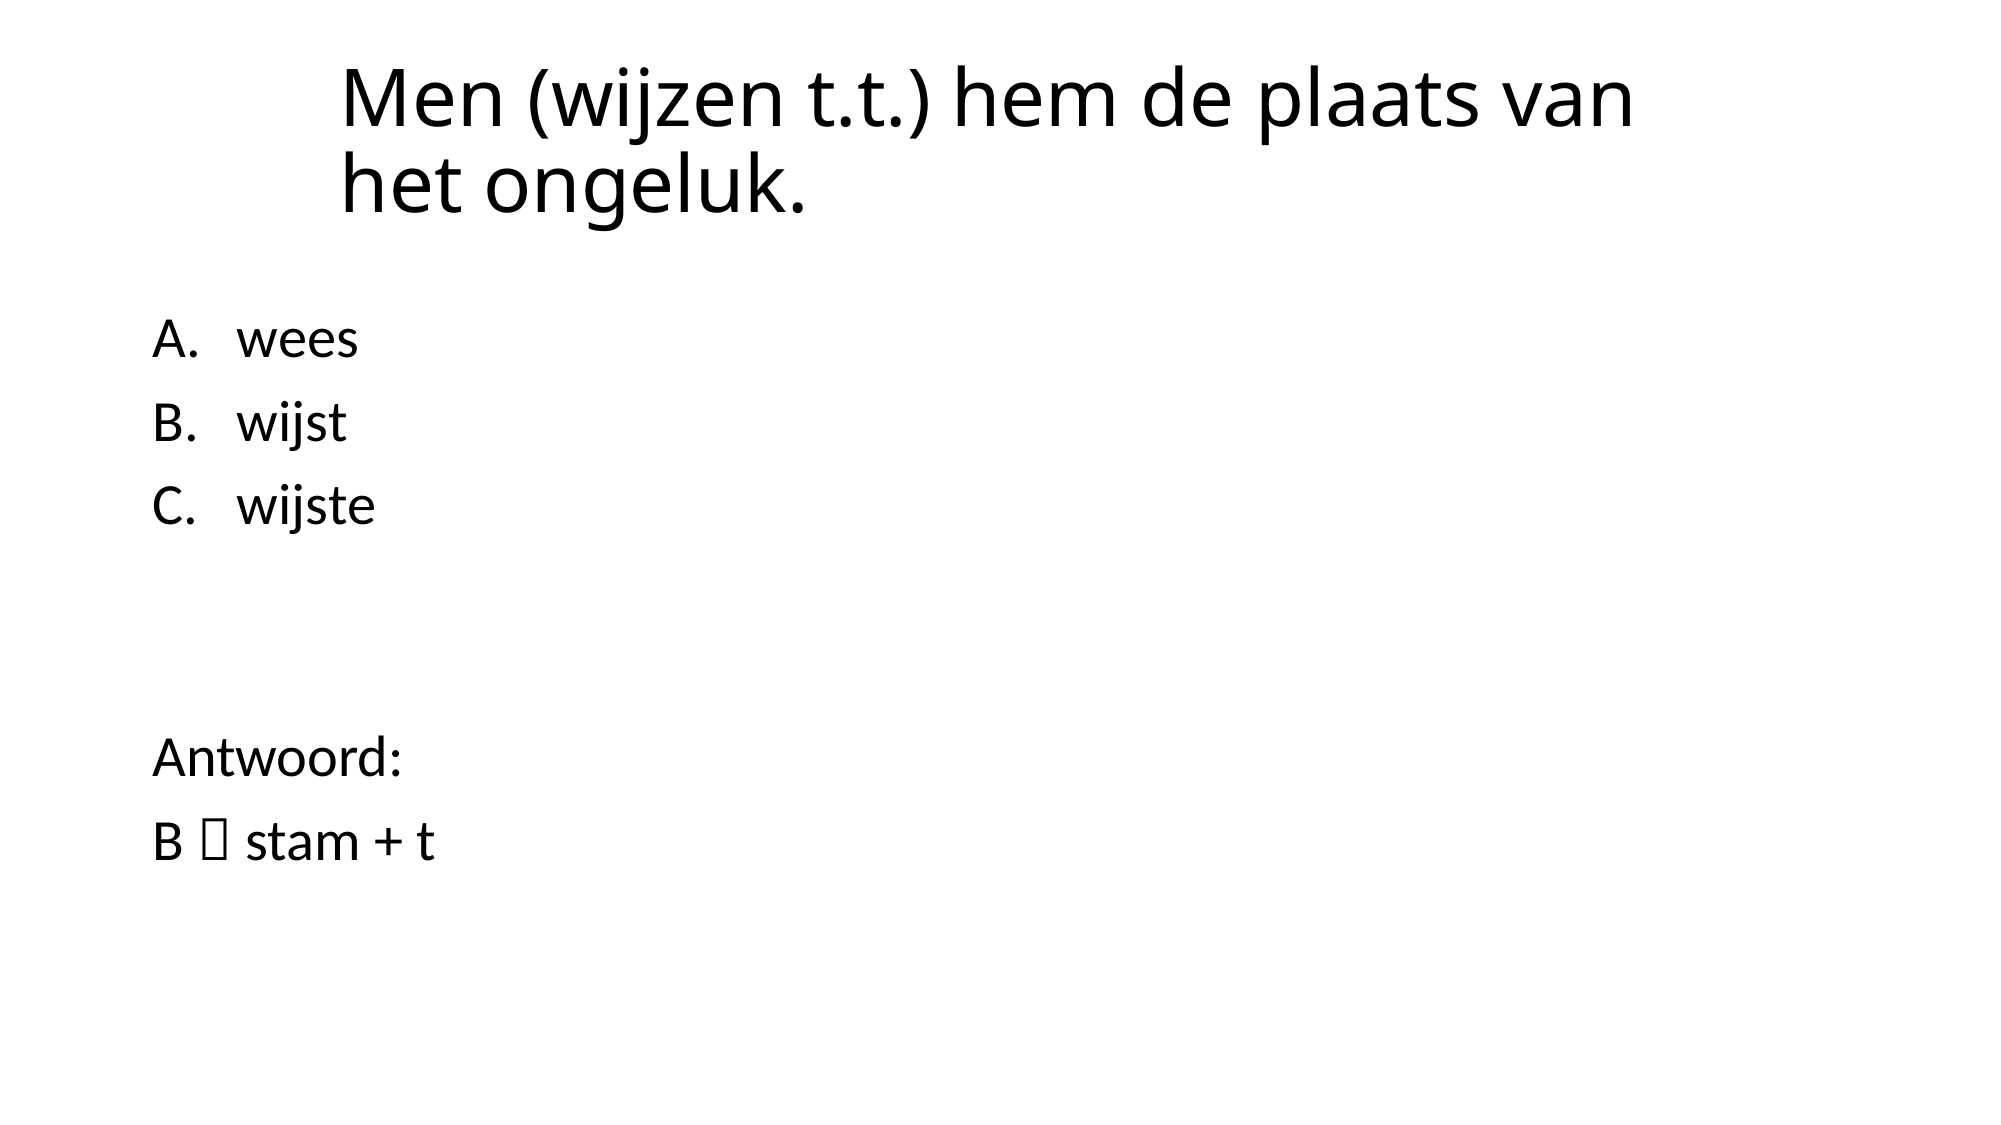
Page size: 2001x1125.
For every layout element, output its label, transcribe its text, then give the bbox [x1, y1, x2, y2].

title Men (wijzen t.t.) hem de plaats van het ongeluk. [324, 50, 1675, 238]
list wees wijst wijste Antwoord: B  stam + t [137, 299, 1863, 1014]
